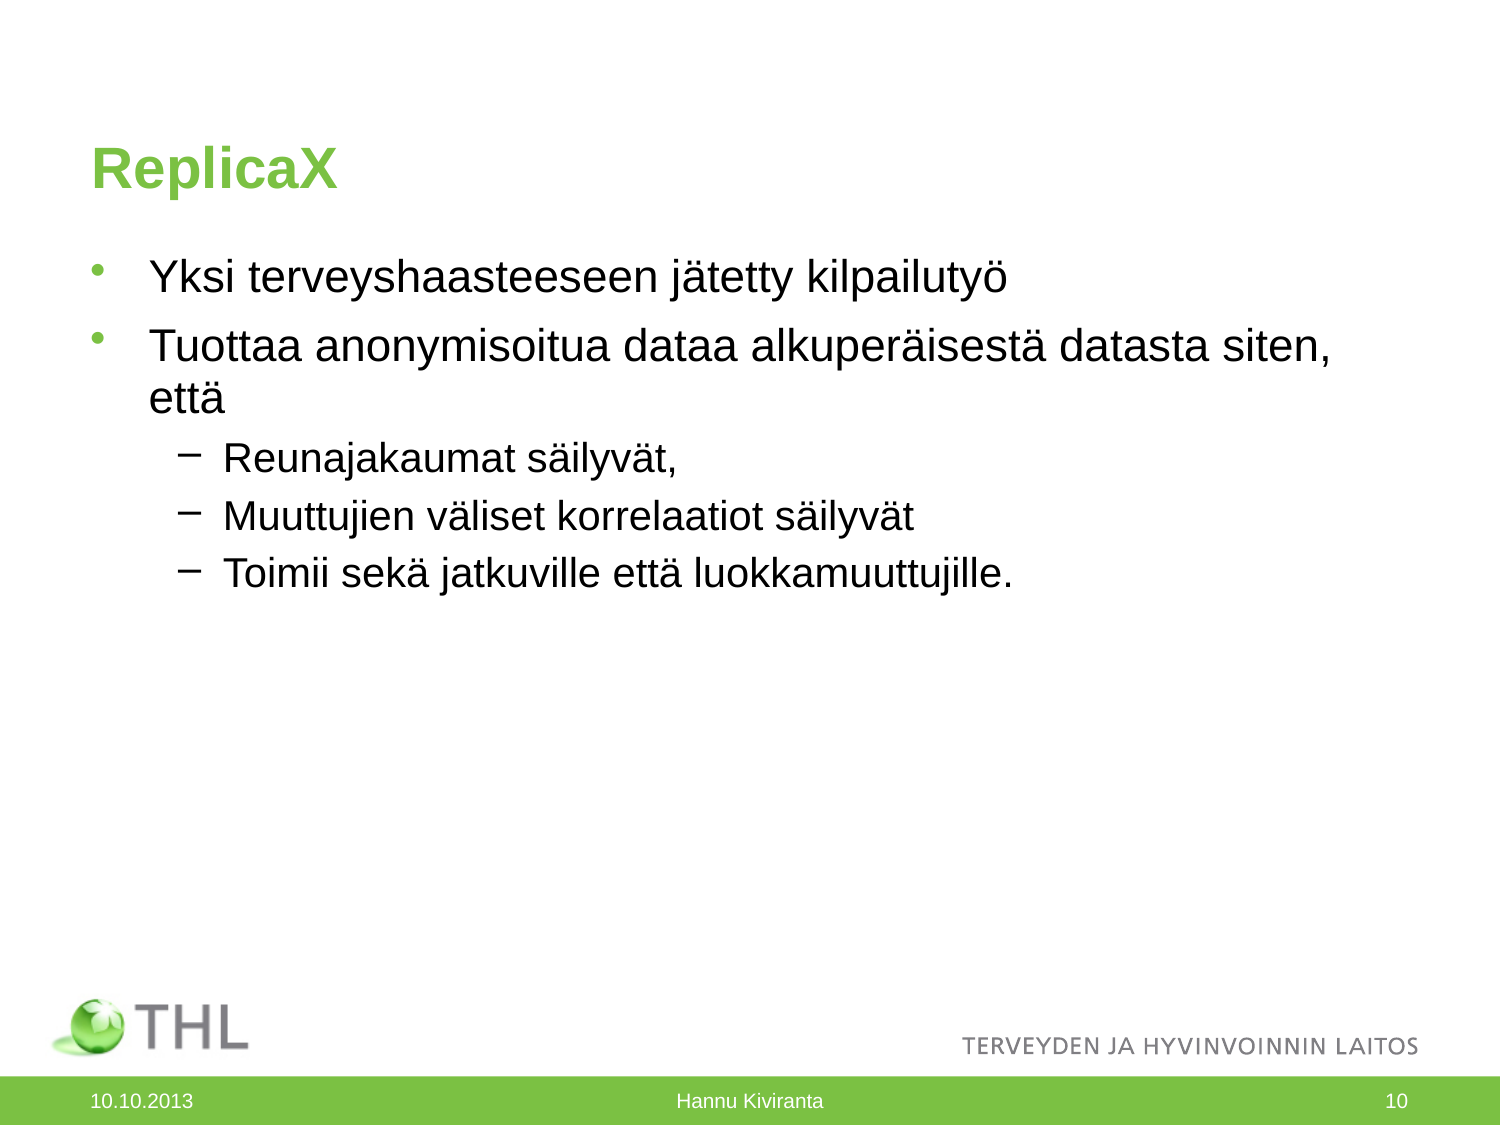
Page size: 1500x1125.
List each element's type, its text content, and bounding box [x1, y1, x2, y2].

slide_number 10 [1245, 1082, 1424, 1118]
picture [24, 983, 275, 1067]
list Yksi terveyshaasteeseen jätetty kilpailutyö Tuottaa anonymisoitua dataa alkuperäisestä datasta siten, että Reunajakaumat säilyvät, Muuttujien väliset korrelaatiot säilyvät Toimii sekä jatkuville että luokkamuuttujille. [75, 243, 1424, 965]
footer Hannu Kiviranta [253, 1082, 1245, 1118]
title ReplicaX [76, 42, 1424, 208]
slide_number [74, 1082, 253, 1118]
